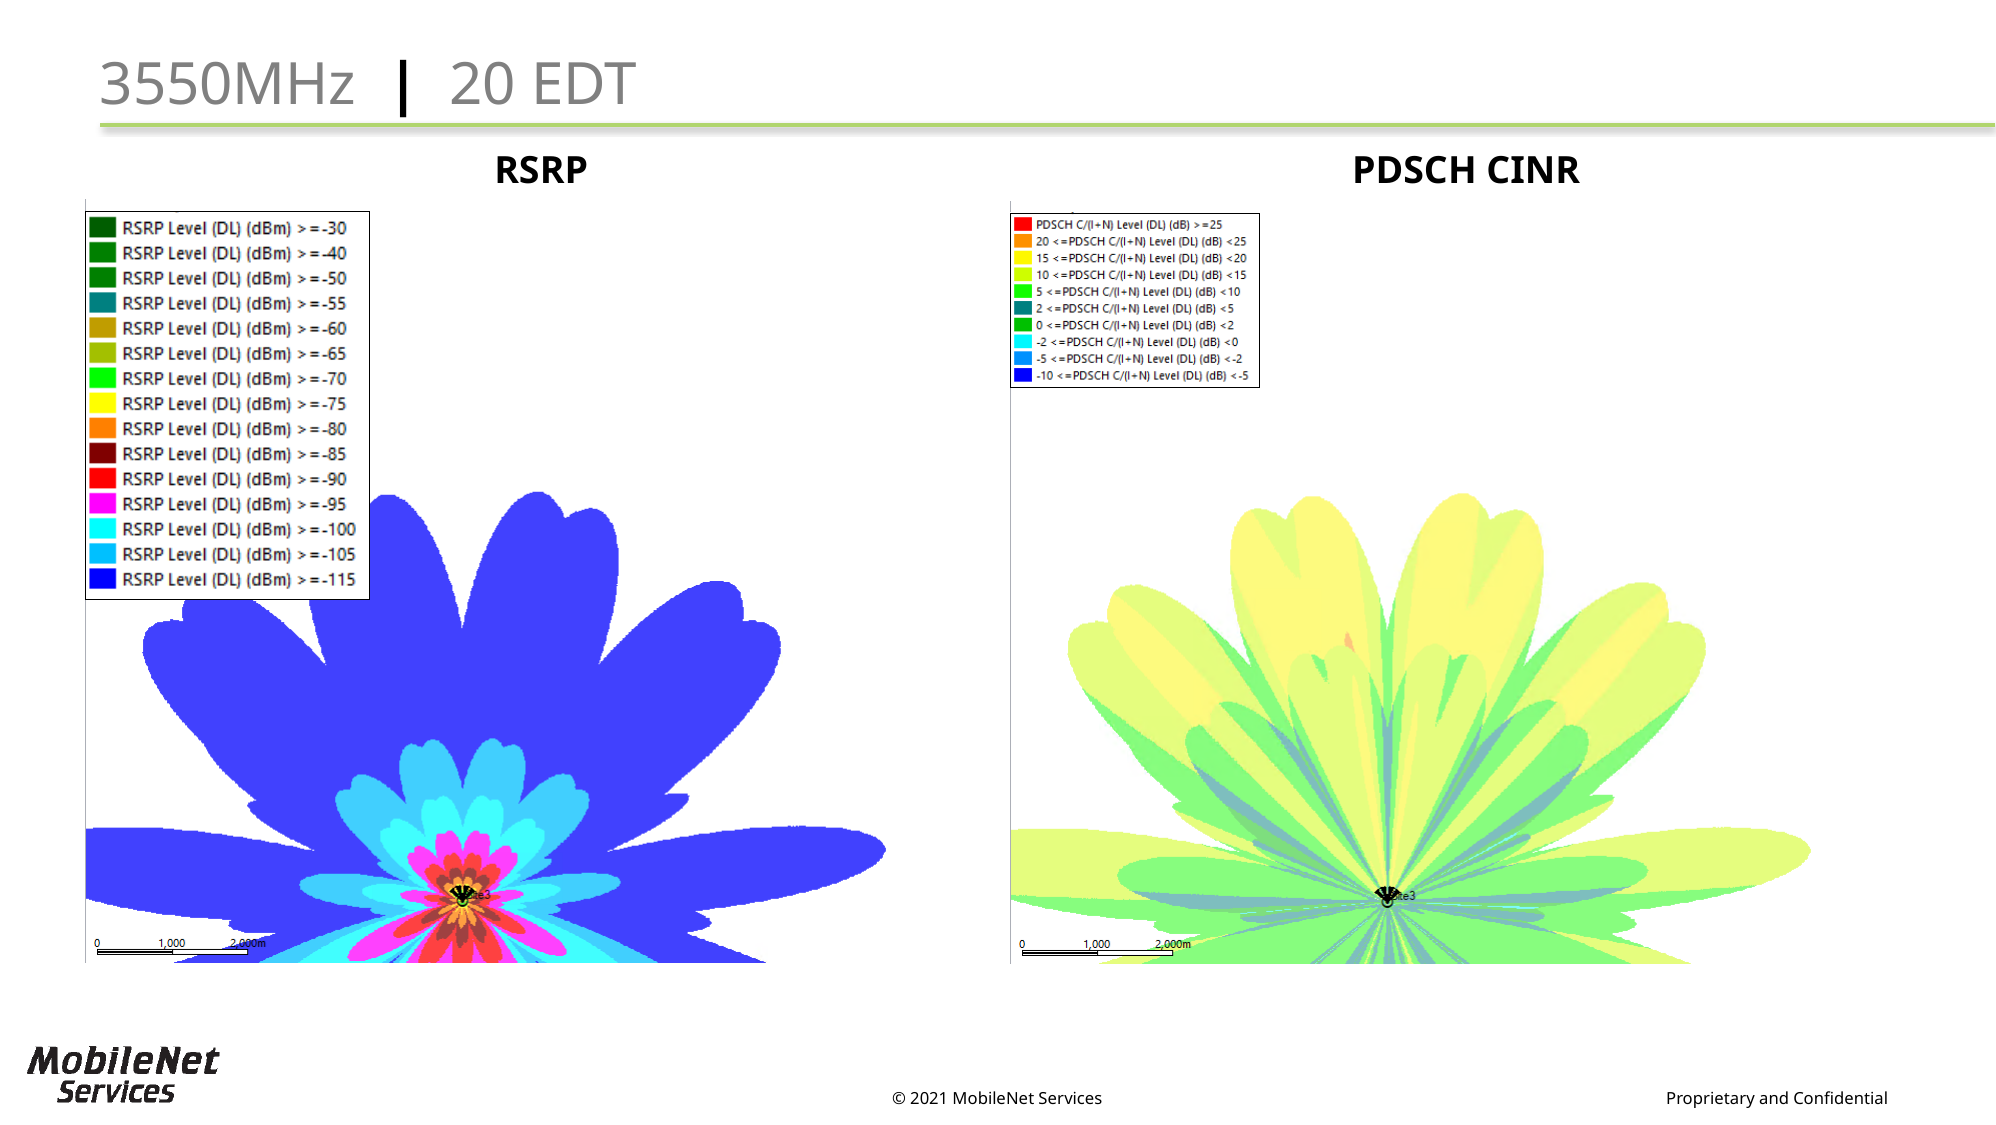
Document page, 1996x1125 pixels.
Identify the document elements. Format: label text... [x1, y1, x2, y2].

text_box PDSCH CINR [1337, 138, 1596, 199]
text_box RSRP [479, 138, 603, 198]
picture [19, 1037, 226, 1113]
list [84, 199, 998, 963]
title 3550MHz | 20 EDT [85, 0, 1881, 175]
picture [1009, 212, 1260, 389]
picture [84, 211, 370, 600]
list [1009, 200, 1923, 964]
